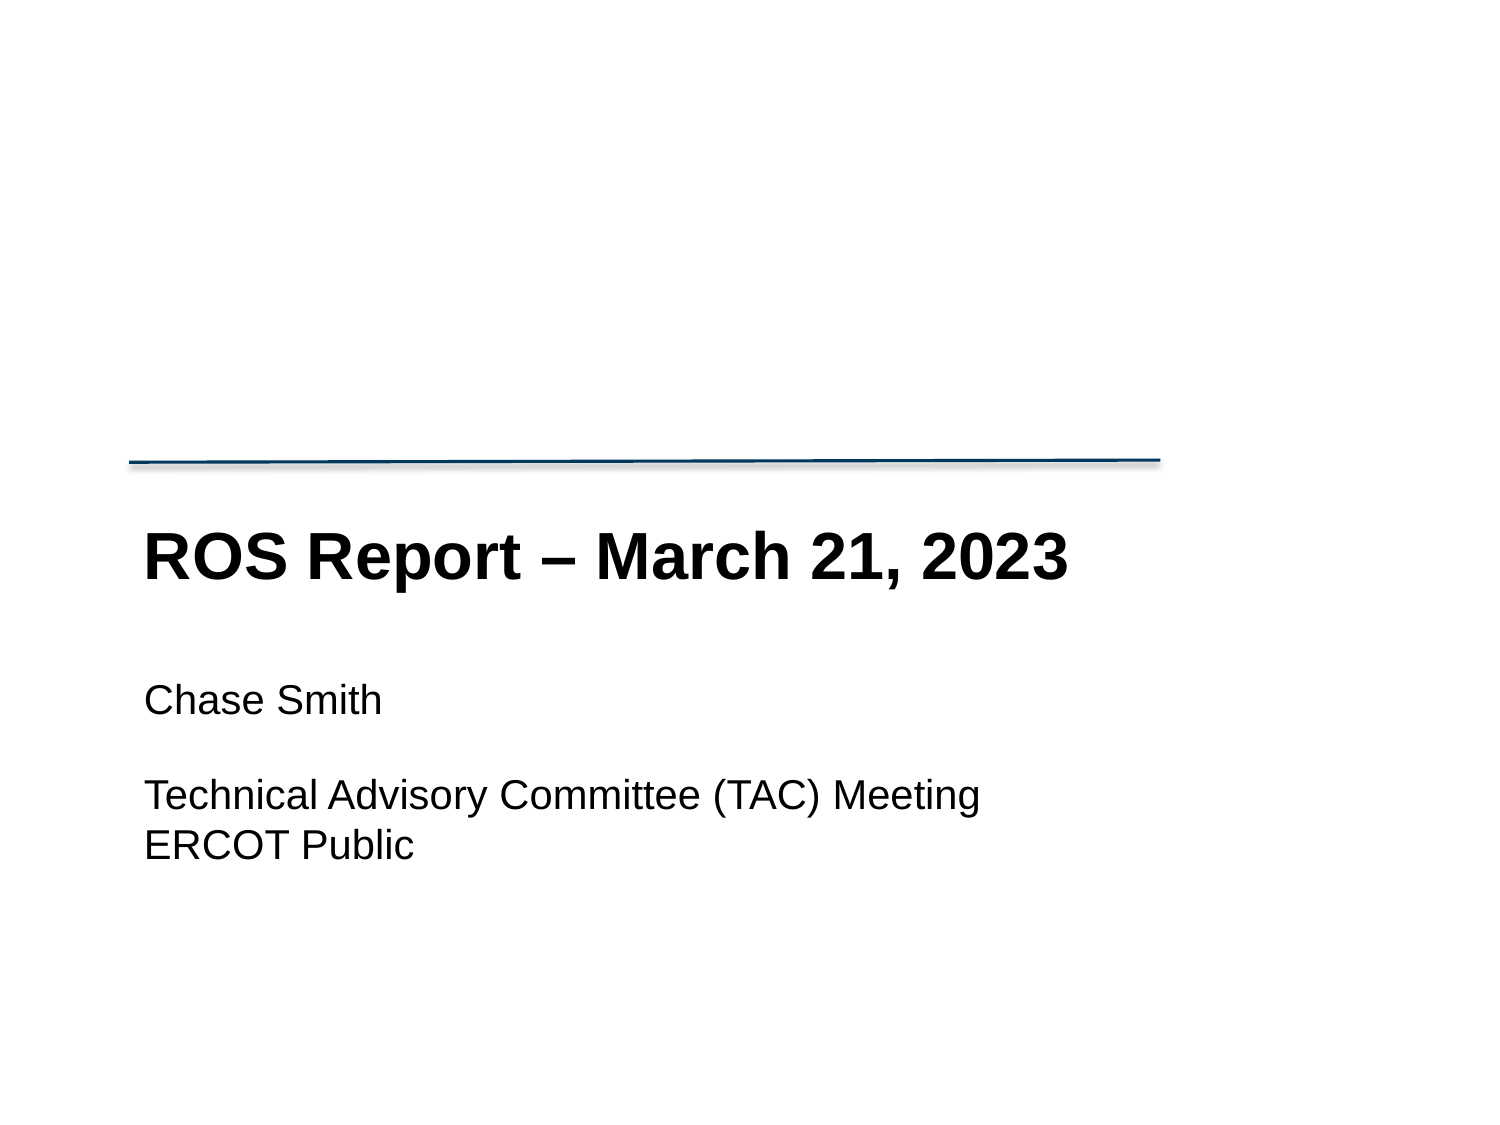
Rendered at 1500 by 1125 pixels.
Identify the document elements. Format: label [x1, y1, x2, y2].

text_box [128, 459, 1367, 890]
